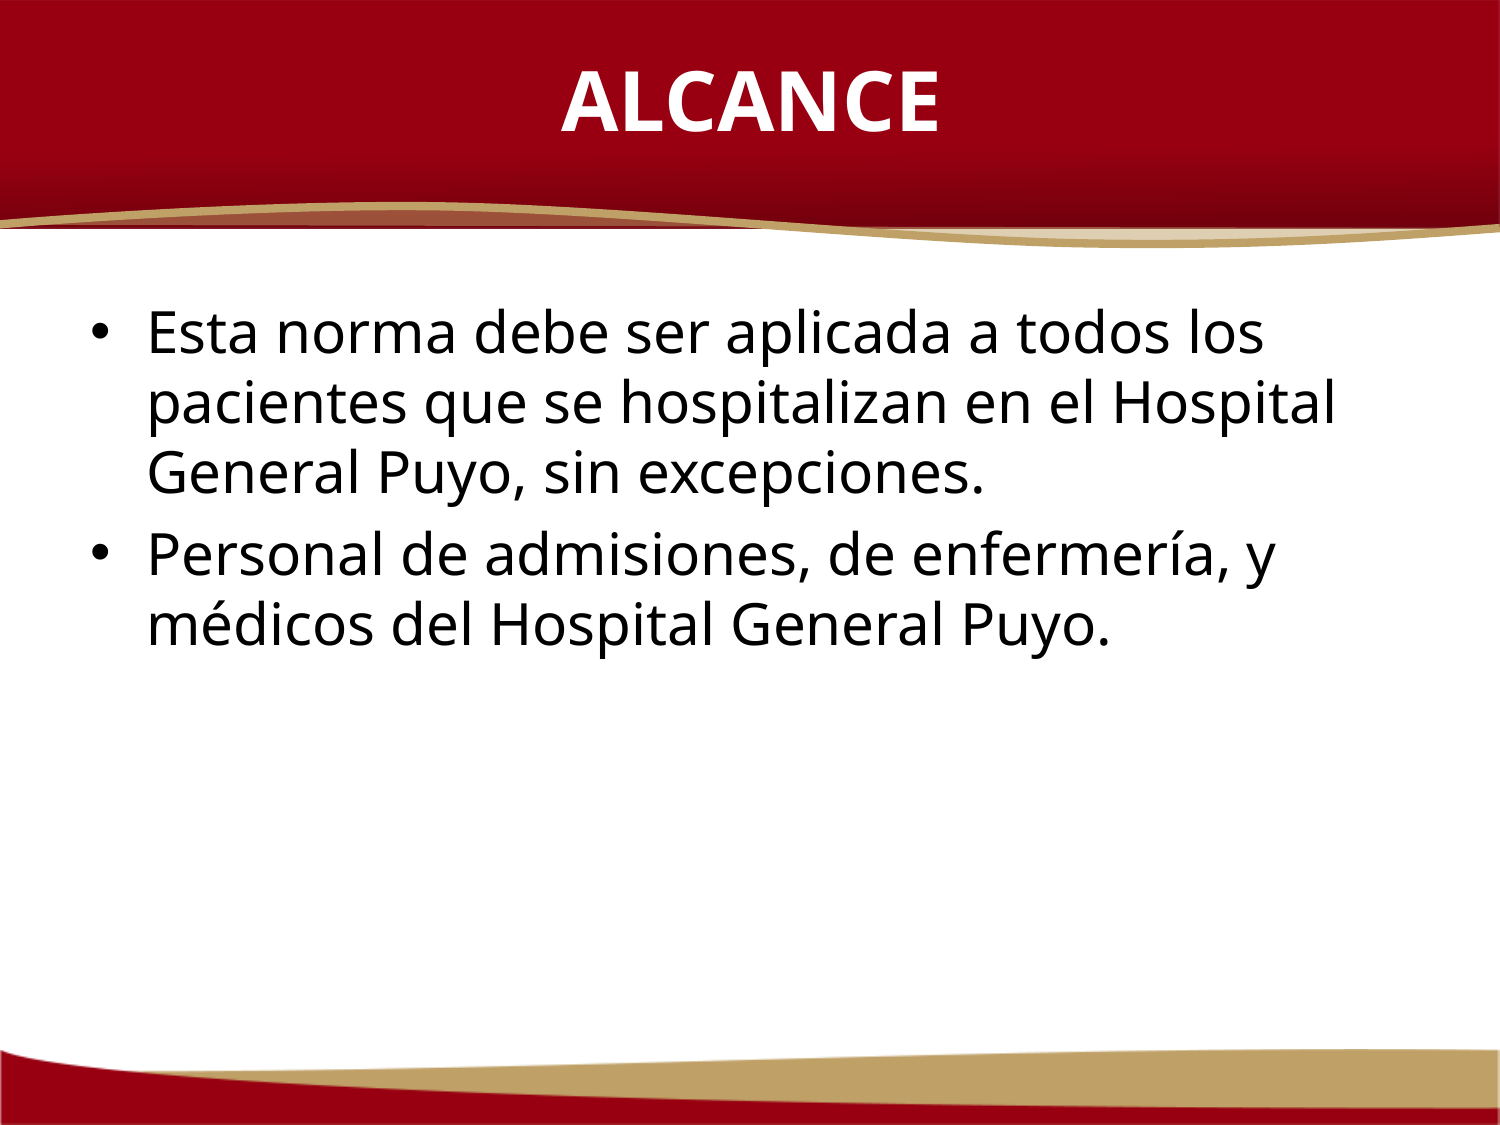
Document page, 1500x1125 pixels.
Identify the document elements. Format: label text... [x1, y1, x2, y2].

picture [0, 1049, 1500, 1125]
list Esta norma debe ser aplicada a todos los pacientes que se hospitalizan en el Hospital General Puyo, sin excepciones. Personal de admisiones, de enfermería, y médicos del Hospital General Puyo. [75, 287, 1425, 913]
picture [7, 225, 76, 229]
picture [0, 0, 1500, 227]
title ALCANCE [76, 78, 1427, 229]
